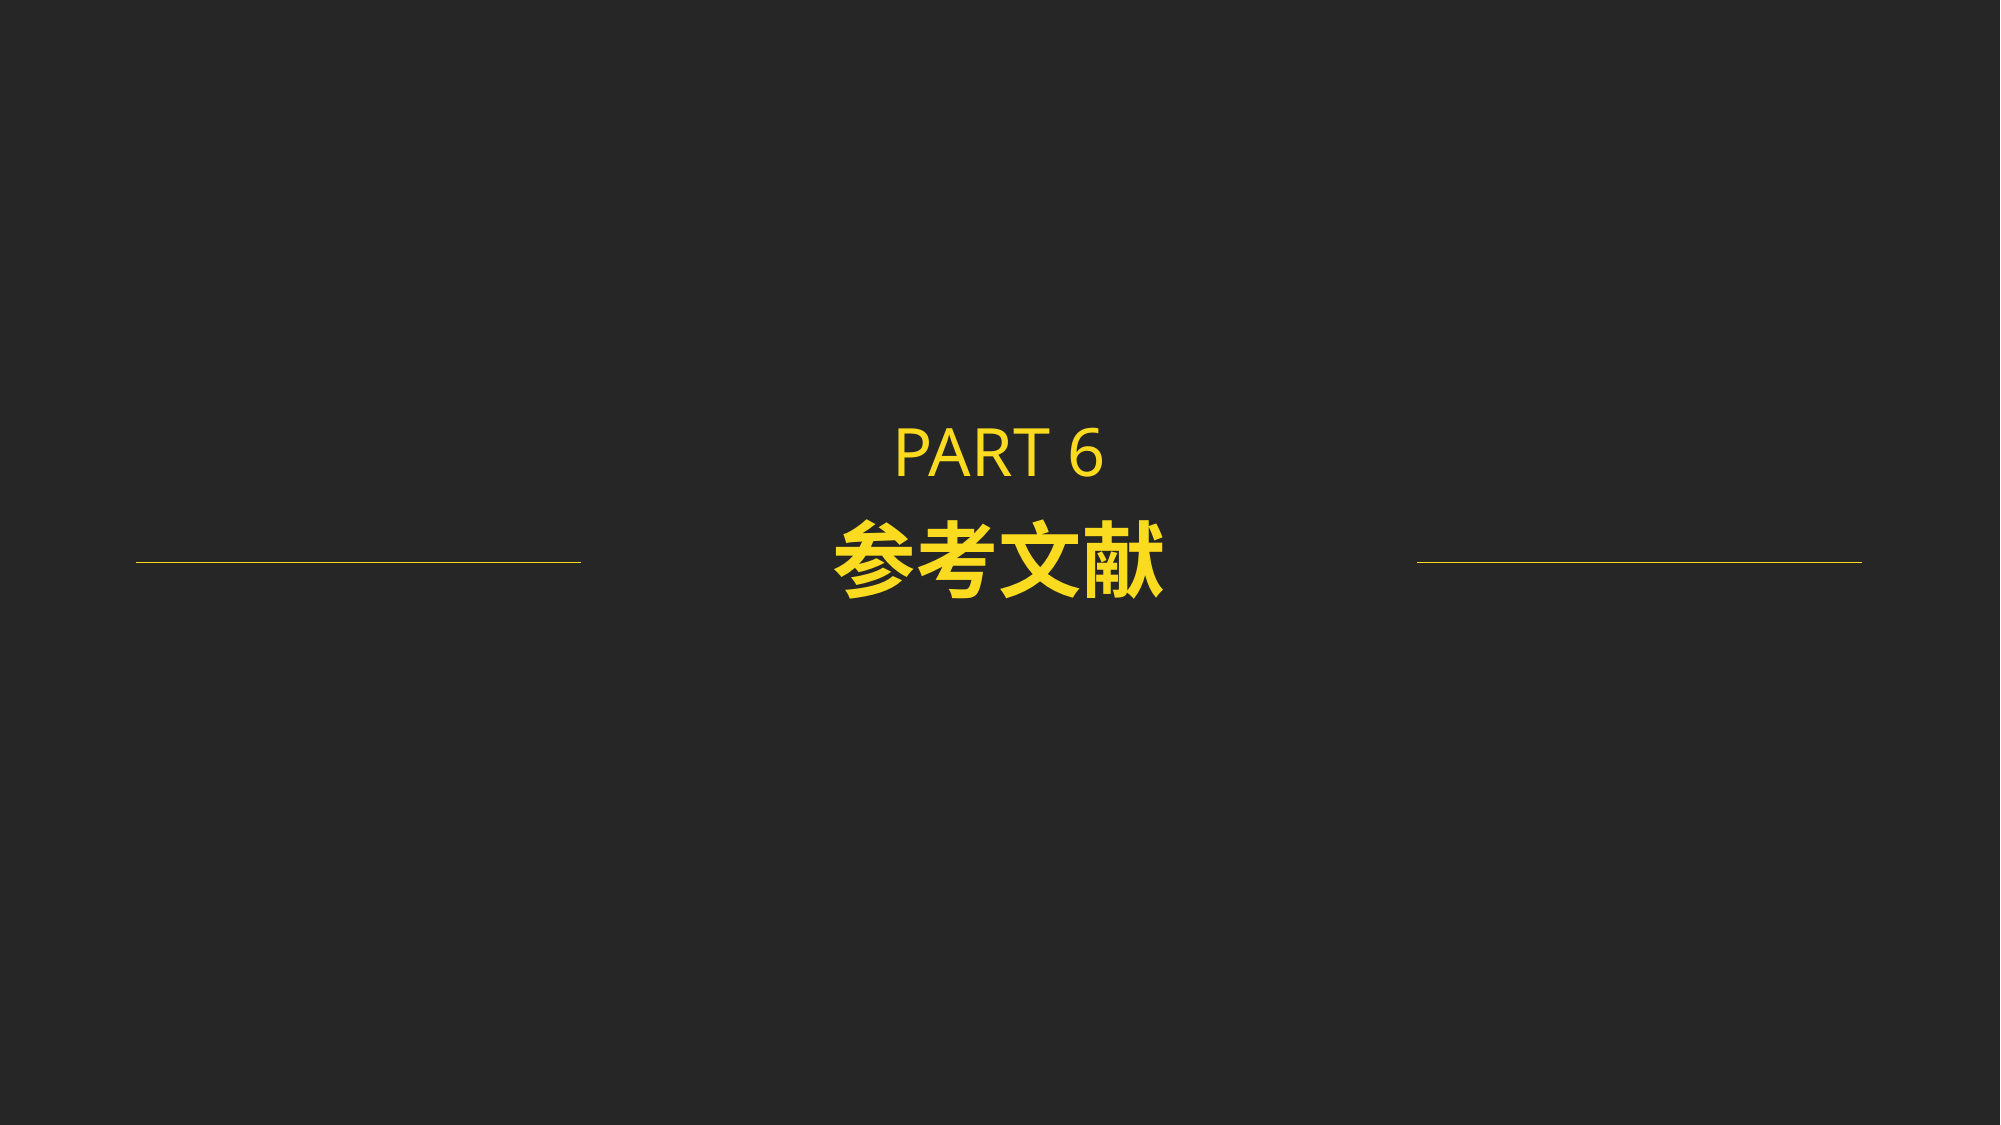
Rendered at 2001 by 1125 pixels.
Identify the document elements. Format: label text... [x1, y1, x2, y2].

list 参考文献 [580, 513, 1418, 613]
list PART 6 [580, 411, 1418, 513]
